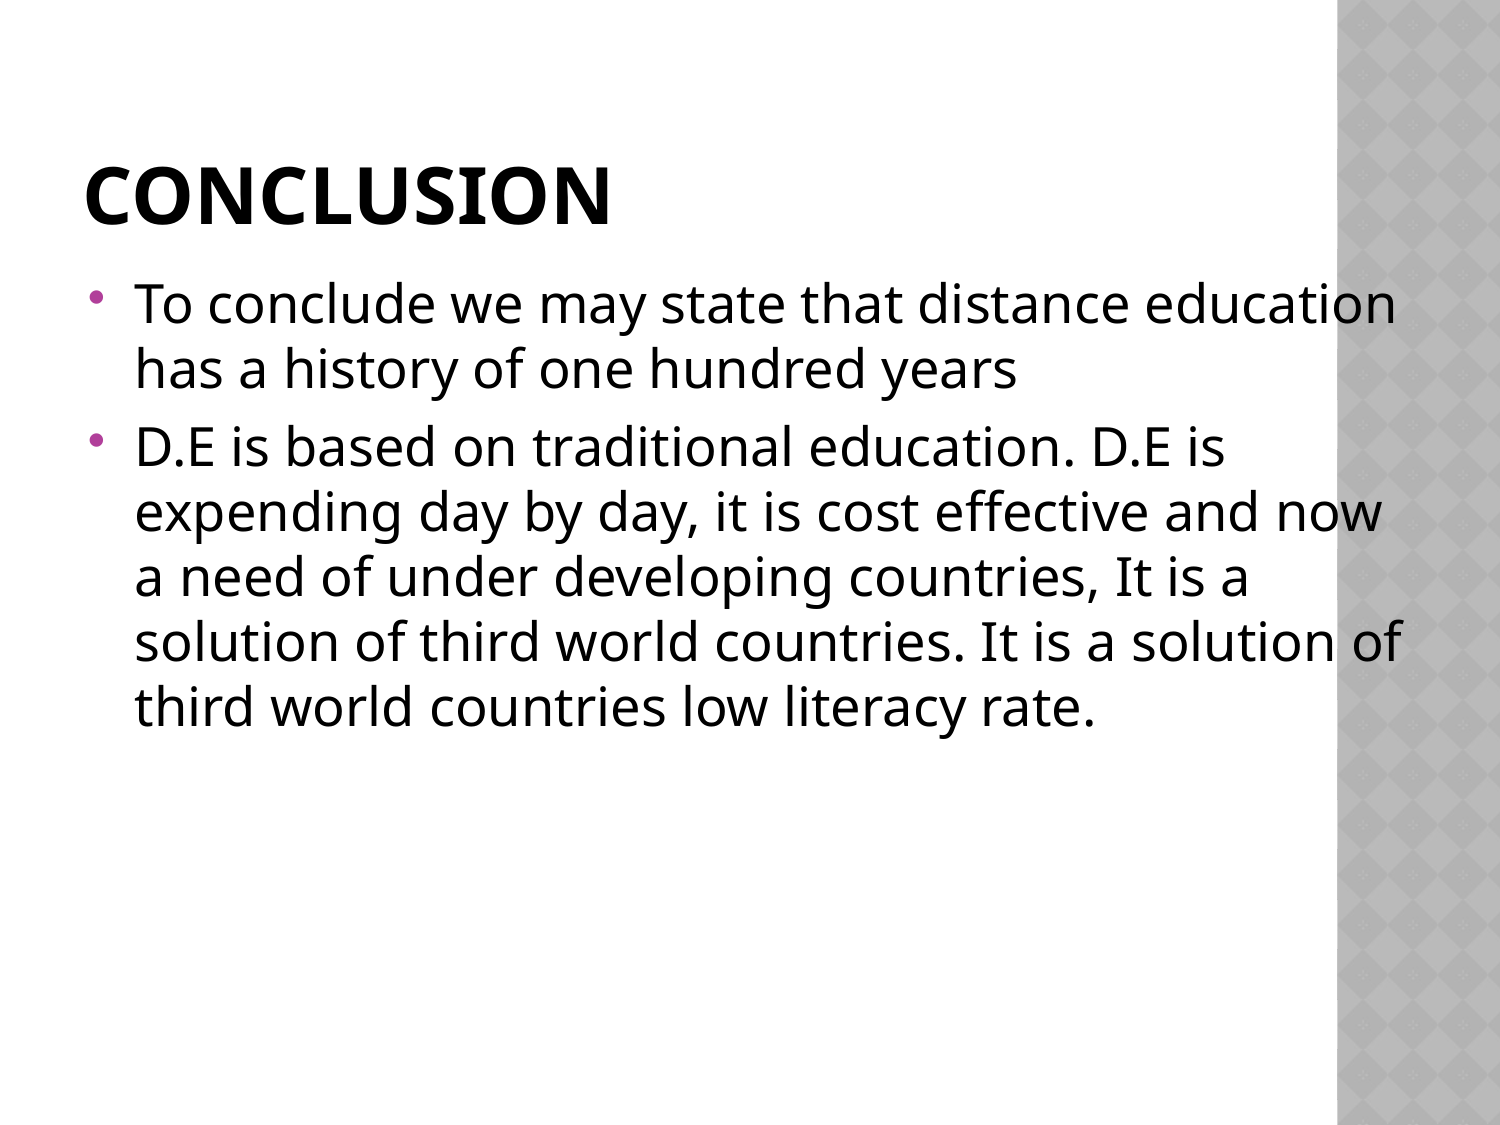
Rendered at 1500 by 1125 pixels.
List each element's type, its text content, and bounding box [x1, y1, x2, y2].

title Conclusion [75, 52, 1263, 240]
list To conclude we may state that distance education has a history of one hundred years D.E is based on traditional education. D.E is expending day by day, it is cost effective and now a need of under developing countries, It is a solution of third world countries. It is a solution of third world countries low literacy rate. [75, 262, 1425, 1050]
